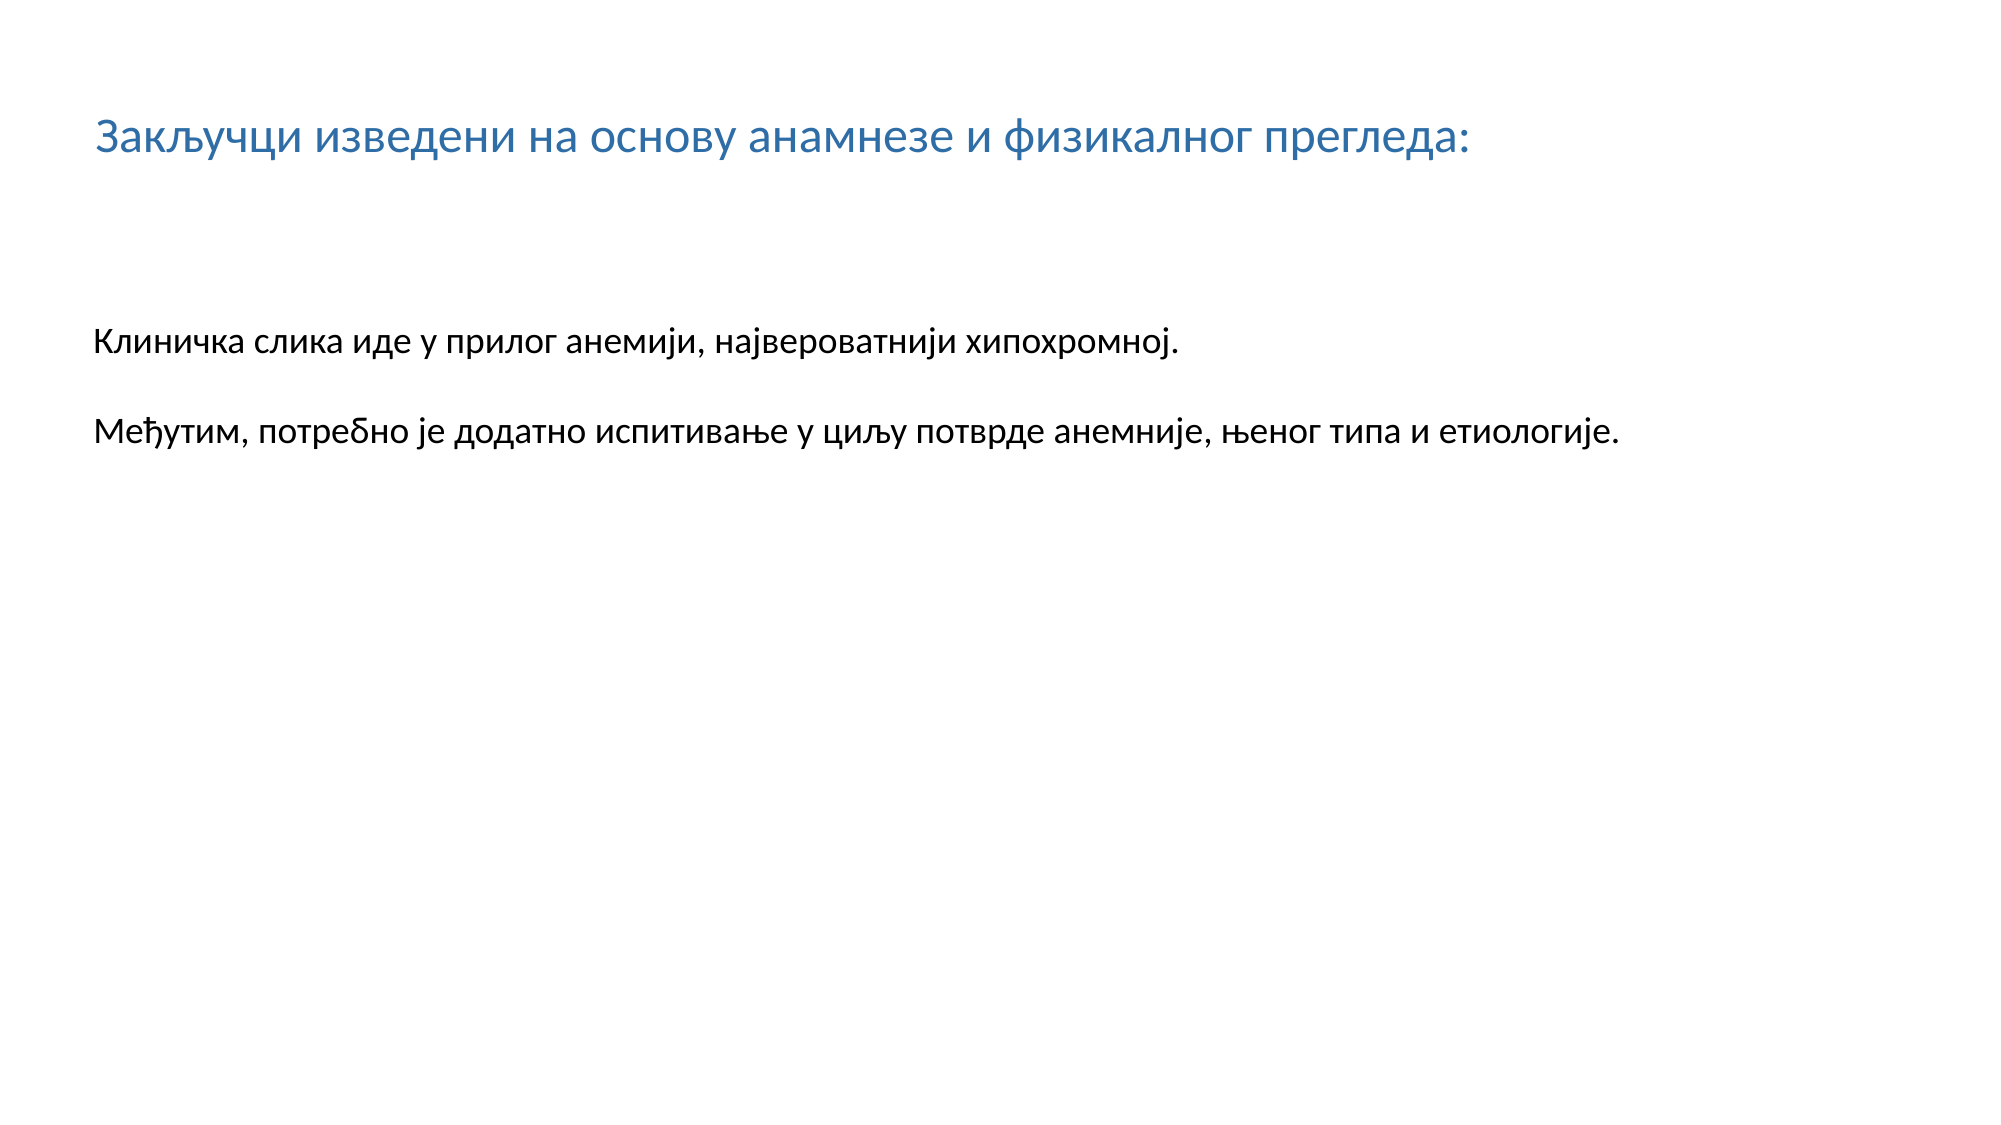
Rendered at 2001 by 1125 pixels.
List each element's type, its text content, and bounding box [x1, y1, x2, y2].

text_box Закључци изведени на основу анамнезе и физикалног прегледа: [80, 95, 1488, 171]
text_box Клиничка слика иде у прилог анемији, највероватнији хипохромној. Међутим, потребно је додатно испитивање у циљу потврде анемније, њеног типа и етиологије. [78, 308, 1637, 458]
